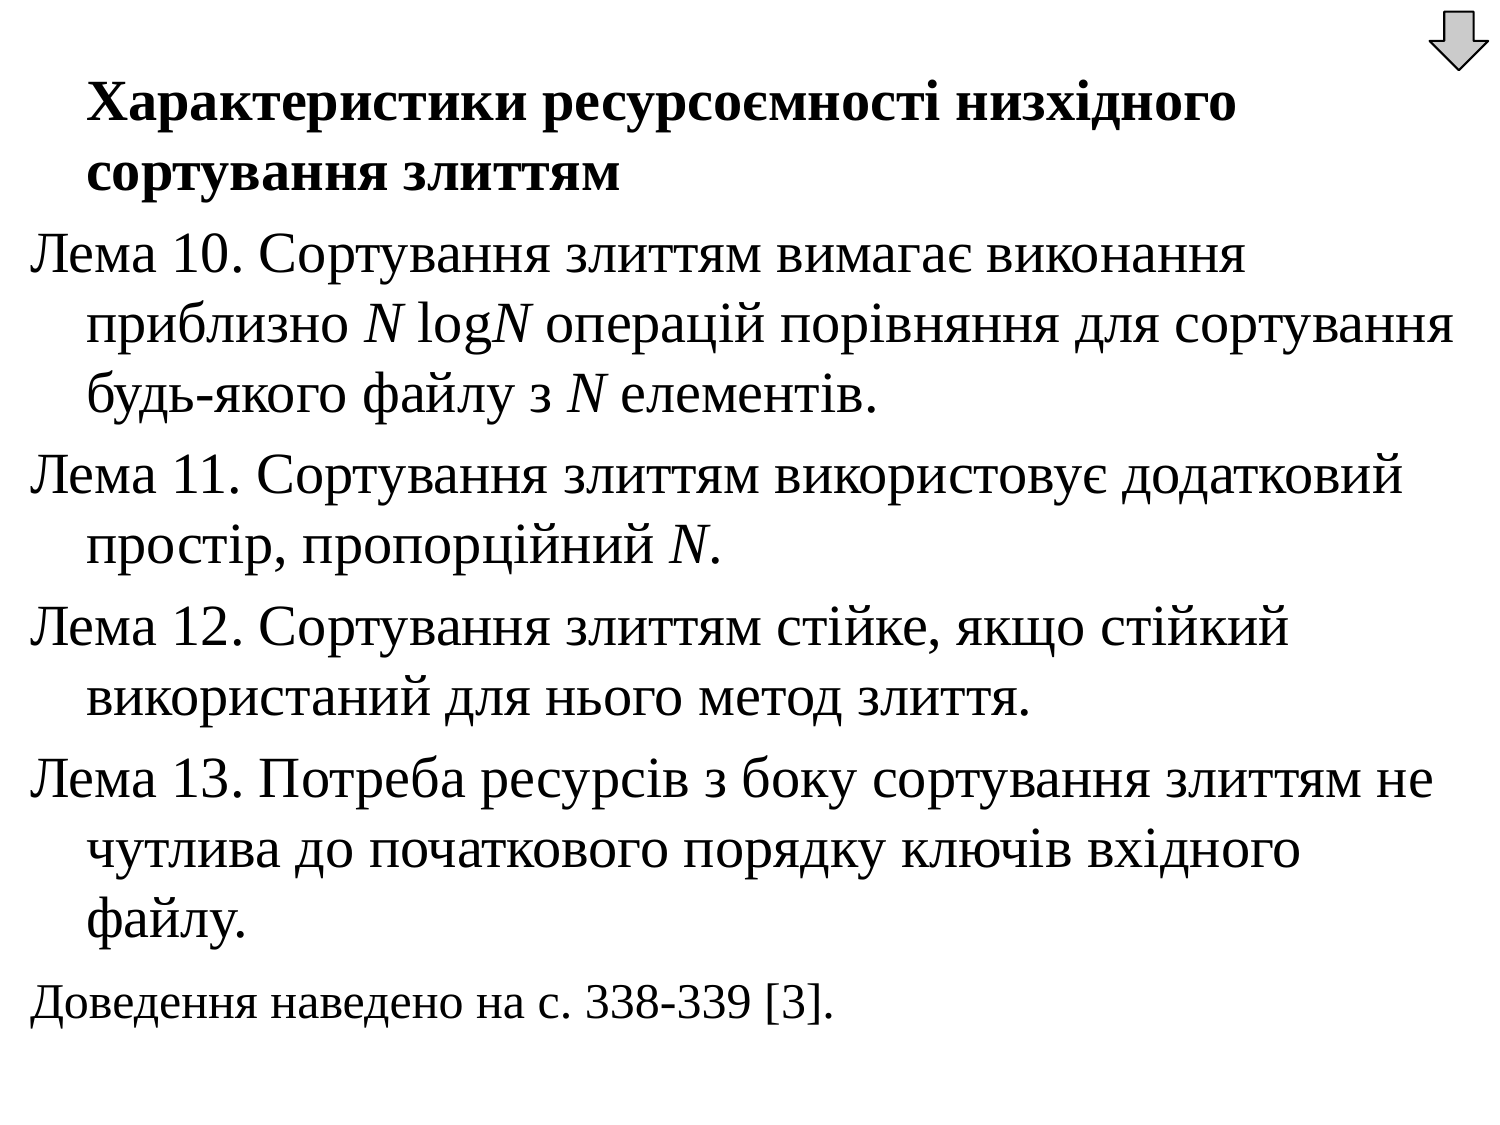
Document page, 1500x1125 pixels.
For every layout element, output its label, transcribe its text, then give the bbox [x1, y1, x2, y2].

text_box [1429, 11, 1489, 71]
list Характеристики ресурсоємності низхідного сортування злиттям Лема 10. Сортування злиттям вимагає виконання приблизно N logN операцій порівняння для сортування будь-якого файлу з N елементів. Лема 11. Сортування злиттям використовує додатковий простір, пропорційний N. Лема 12. Сортування злиттям стійке, якщо стійкий використаний для нього метод злиття. Лема 13. Потреба ресурсів з боку сортування злиттям не чутлива до початкового порядку ключів вхідного файлу. Доведення наведено на с. 338-339 [3]. [0, 54, 1500, 1125]
